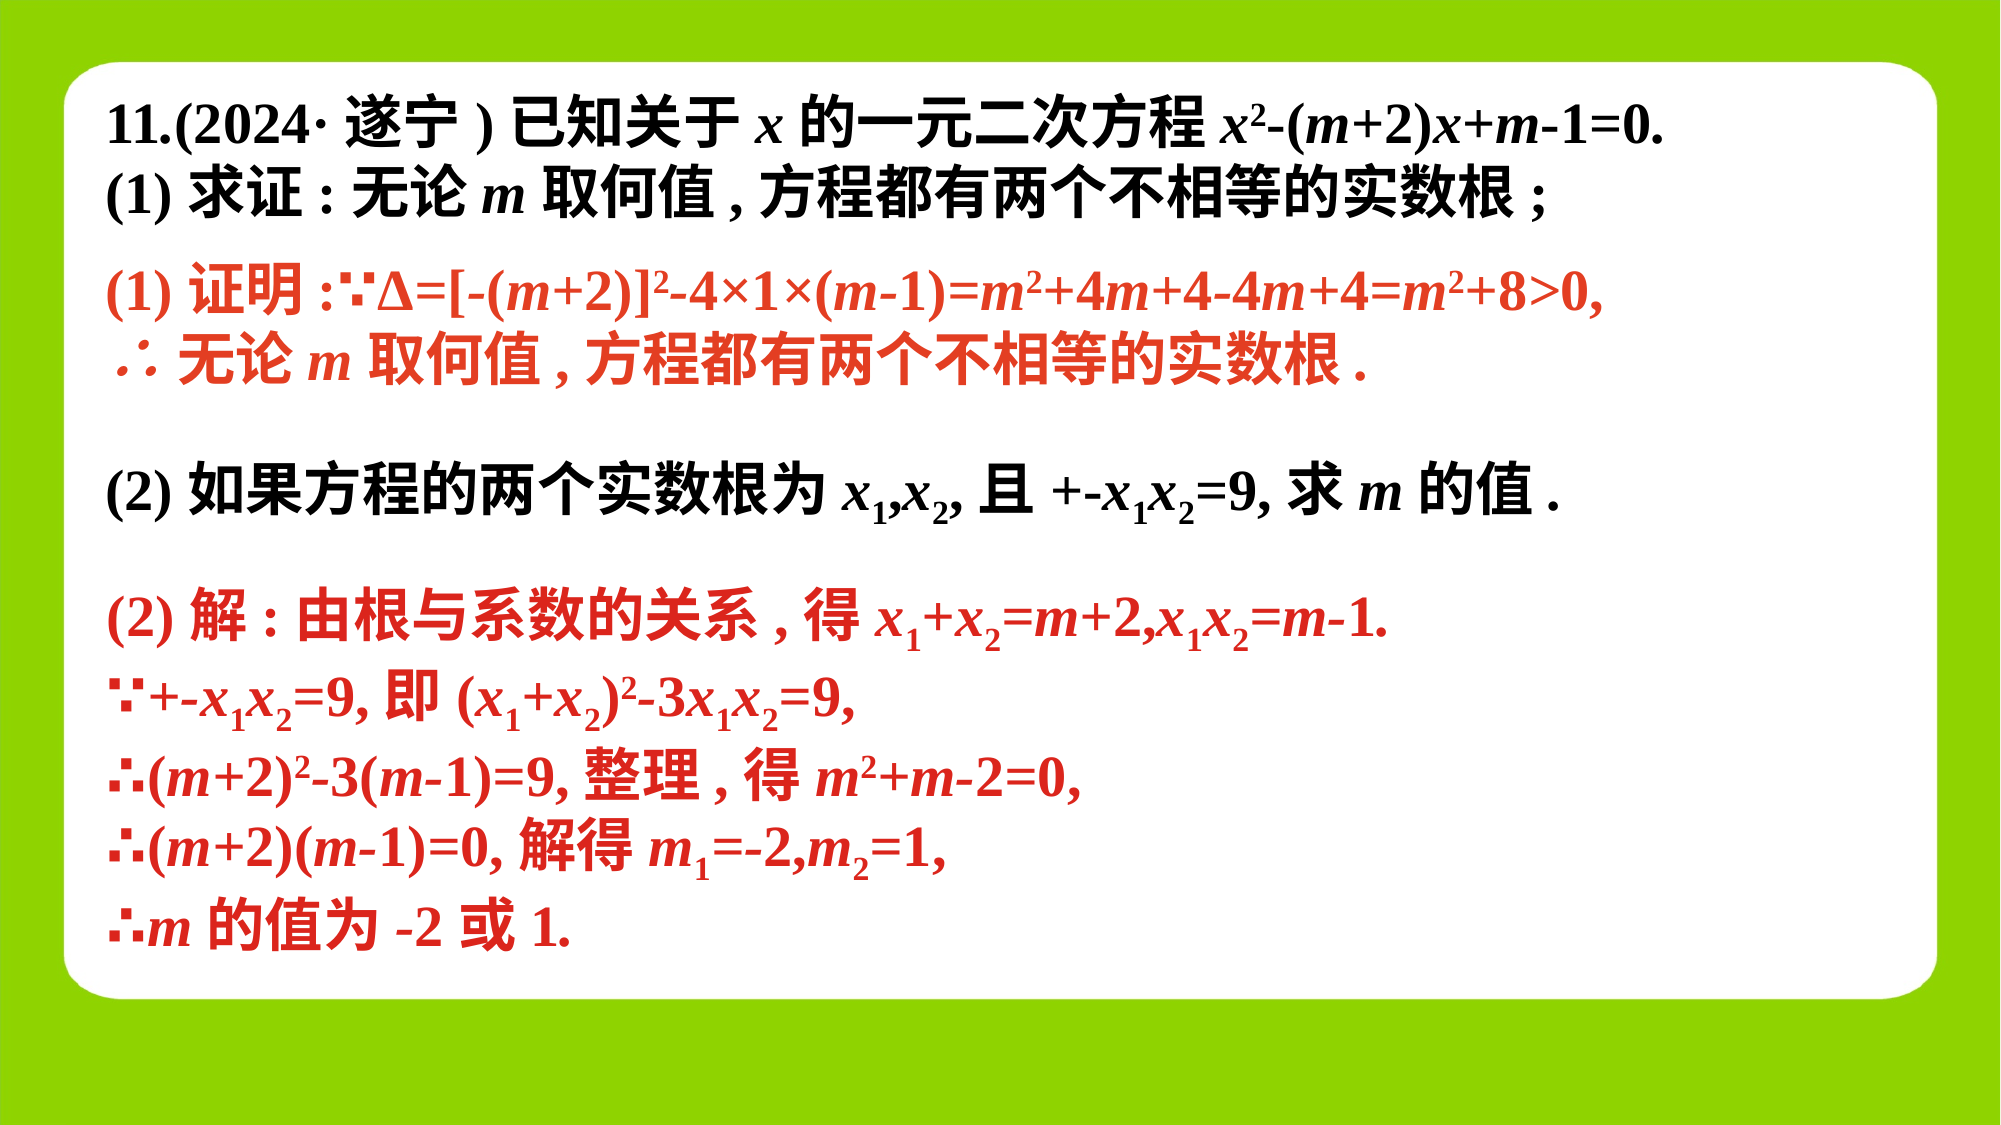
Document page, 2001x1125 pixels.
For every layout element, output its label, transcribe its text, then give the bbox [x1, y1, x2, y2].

text_box (1)证明:∵Δ=[-(m+2)]2-4×1×(m-1)=m2+4m+4-4m+4=m2+8>0, ∴无论m取何值,方程都有两个不相等的实数根. [90, 245, 1685, 400]
text_box 11.(2024·遂宁)已知关于x的一元二次方程x2-(m+2)x+m-1=0. (1)求证:无论m取何值,方程都有两个不相等的实数根; [90, 78, 1839, 233]
picture [0, 0, 2001, 1125]
